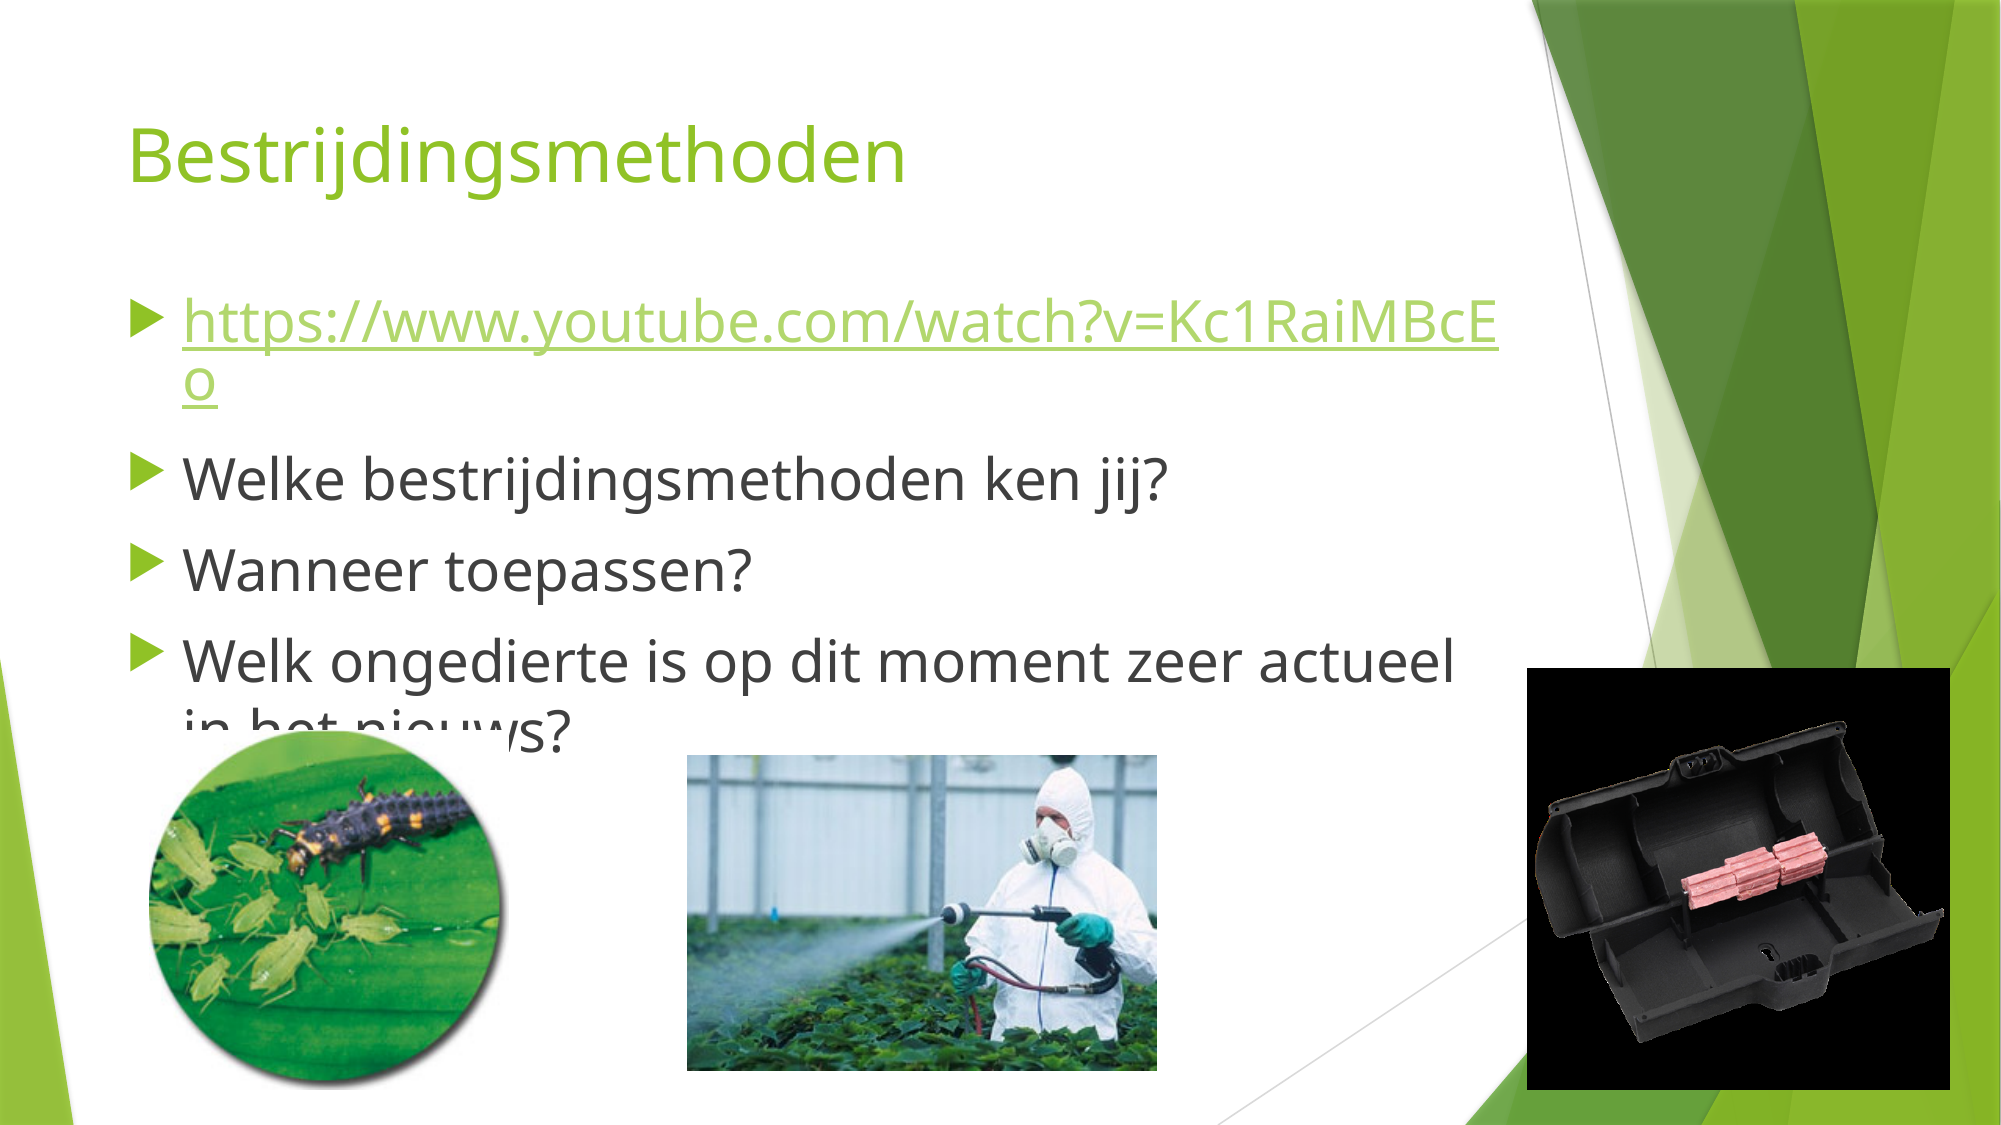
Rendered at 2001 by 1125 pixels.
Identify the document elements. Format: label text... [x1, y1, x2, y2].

list https://www.youtube.com/watch?v=Kc1RaiMBcEo Welke bestrijdingsmethoden ken jij? Wanneer toepassen? Welk ongedierte is op dit moment zeer actueel in het nieuws? [111, 276, 1522, 914]
title Bestrijdingsmethoden [111, 99, 1522, 276]
picture [1527, 667, 1950, 1091]
picture [686, 754, 1157, 1072]
picture [148, 730, 509, 1091]
